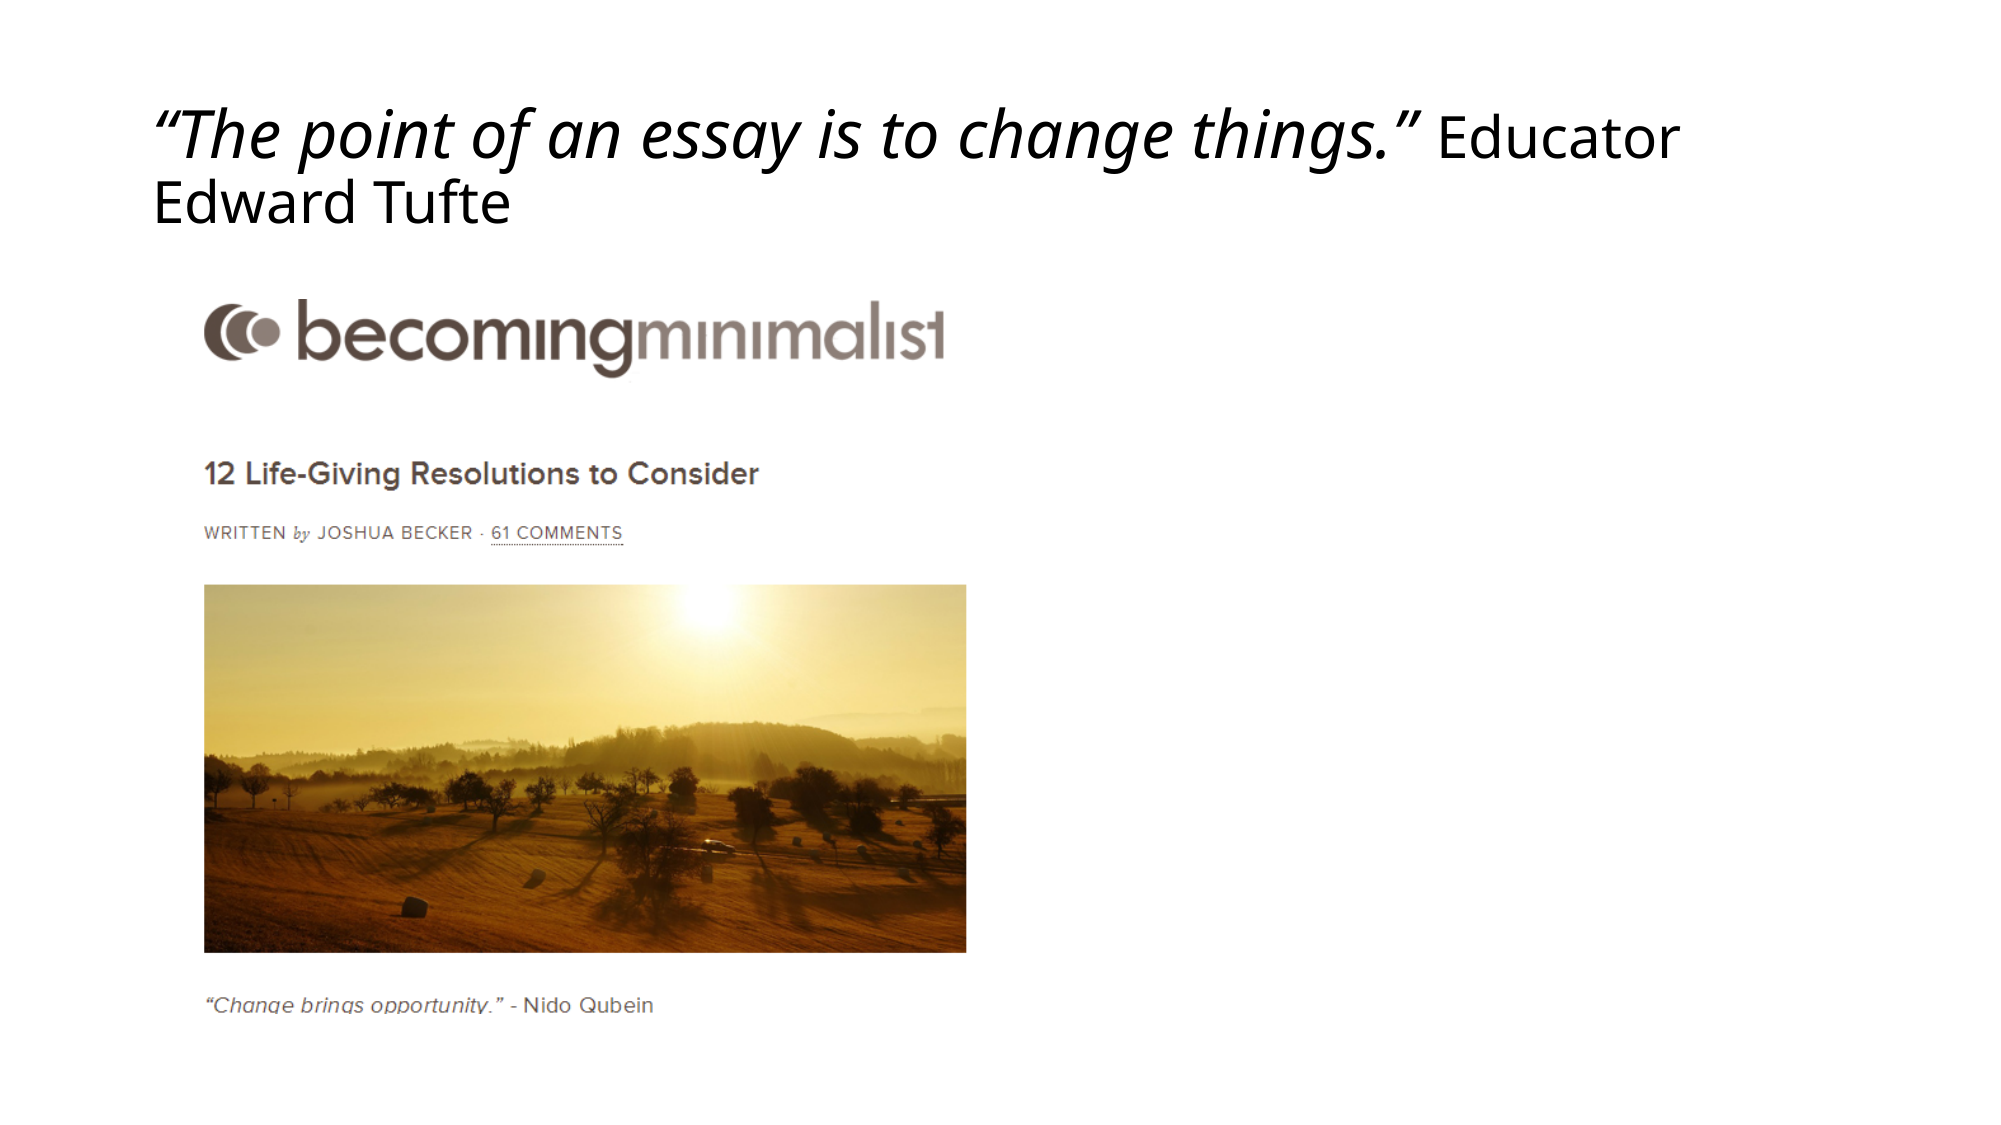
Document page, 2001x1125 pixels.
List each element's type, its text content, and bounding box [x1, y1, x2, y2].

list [137, 299, 988, 1014]
title “The point of an essay is to change things.” Educator Edward Tufte [137, 59, 1863, 278]
